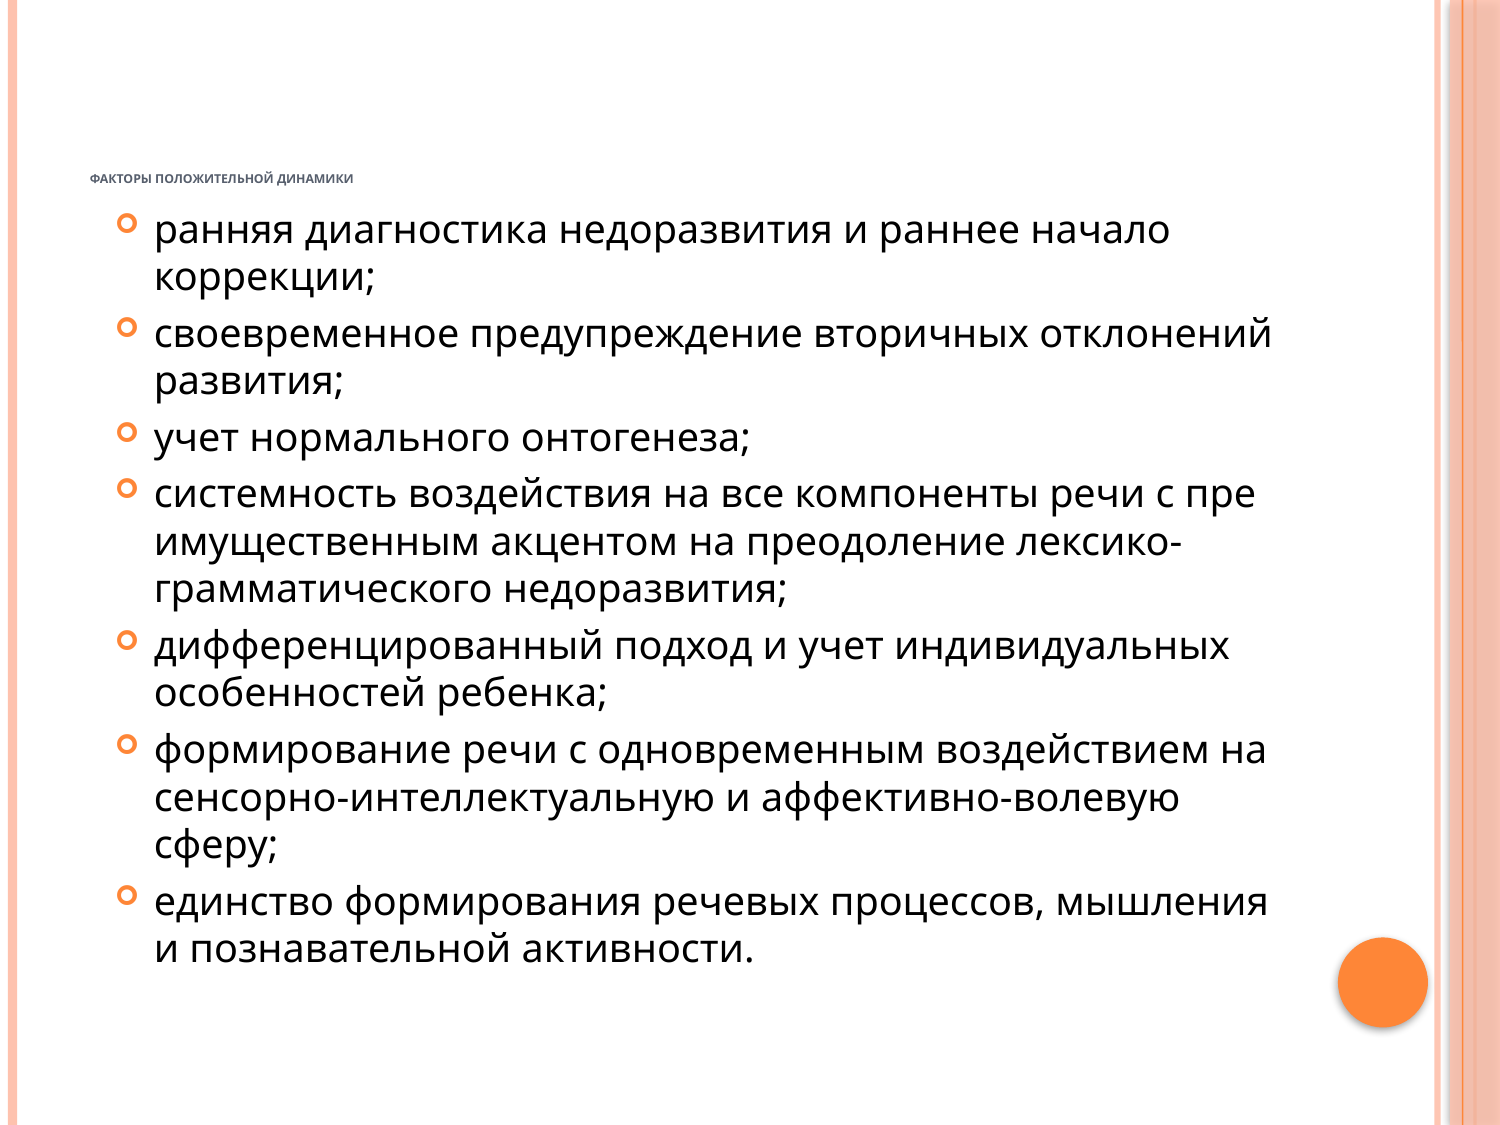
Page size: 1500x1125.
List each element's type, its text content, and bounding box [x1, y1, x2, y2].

list ранняя диагностика недоразвития и раннее начало коррекции; своевременное предупреждение вторичных отклонений раз­вития; учет нормального онтогенеза; системность воздействия на все компоненты речи с пре­имущественным акцентом на преодоление лексико-грамматического недоразвития; дифференцированный подход и учет индивидуальных осо­бенностей ребенка; формирование речи с одновременным воздействием на сен­сорно-интеллектуальную и аффективно-волевую сферу; единство формирования речевых процессов, мышления и познавательной активности. [100, 196, 1306, 988]
title Факторы положительной динамики [75, 78, 1300, 209]
